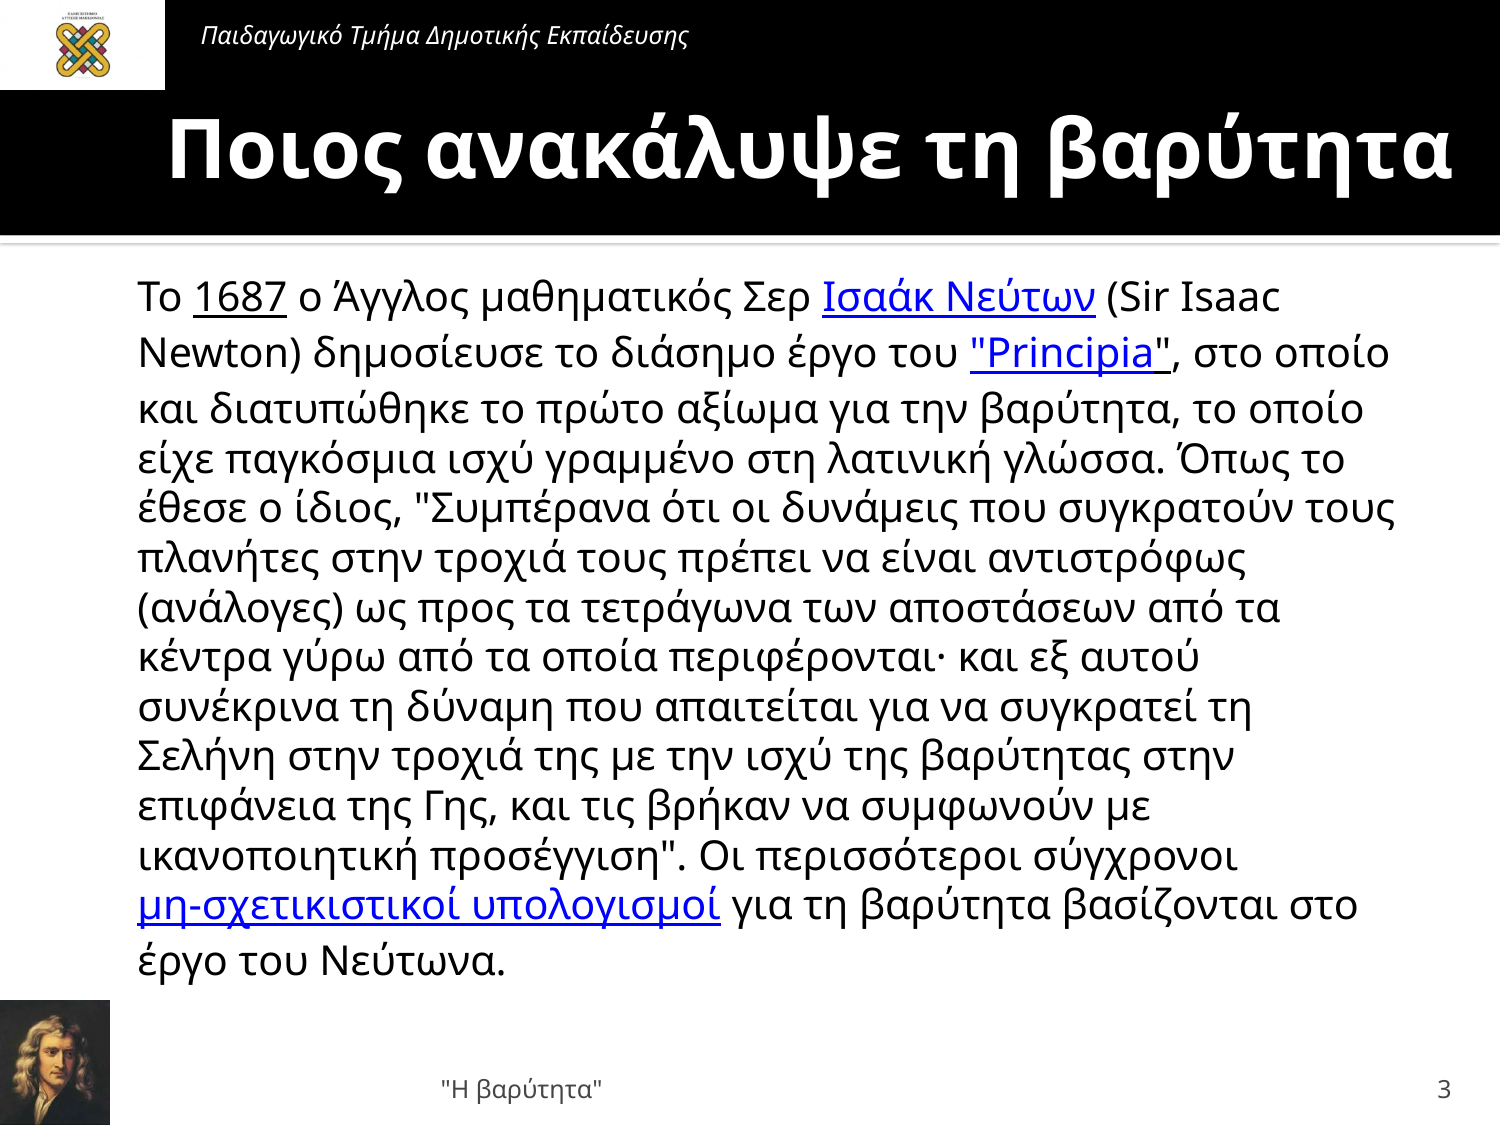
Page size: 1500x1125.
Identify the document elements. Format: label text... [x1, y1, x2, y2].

slide_number 3 [1345, 1062, 1467, 1108]
picture [0, 0, 165, 90]
footer "Η βαρύτητα" [433, 1062, 1337, 1108]
title Ποιος ανακάλυψε τη βαρύτητα [150, 42, 1500, 249]
list Το 1687 ο Άγγλος μαθηματικός Σερ Ισαάκ Νεύτων (Sir Isaac Newton) δημοσίευσε το διάσημο έργο του "Principia", στο οποίο και διατυπώθηκε το πρώτο αξίωμα για την βαρύτητα, το οποίο είχε παγκόσμια ισχύ γραμμένο στη λατινική γλώσσα. Όπως το έθεσε ο ίδιος, "Συμπέρανα ότι οι δυνάμεις που συγκρατούν τους πλανήτες στην τροχιά τους πρέπει να είναι αντιστρόφως (ανάλογες) ως προς τα τετράγωνα των αποστάσεων από τα κέντρα γύρω από τα οποία περιφέρονται· και εξ αυτού συνέκρινα τη δύναμη που απαιτείται για να συγκρατεί τη Σελήνη στην τροχιά της με την ισχύ της βαρύτητας στην επιφάνεια της Γης, και τις βρήκαν να συμφωνούν με ικανοποιητική προσέγγιση". Οι περισσότεροι σύγχρονοι μη-σχετικιστικοί υπολογισμοί για τη βαρύτητα βασίζονται στο έργο του Νεύτωνα. [64, 255, 1415, 998]
picture [0, 1000, 110, 1125]
